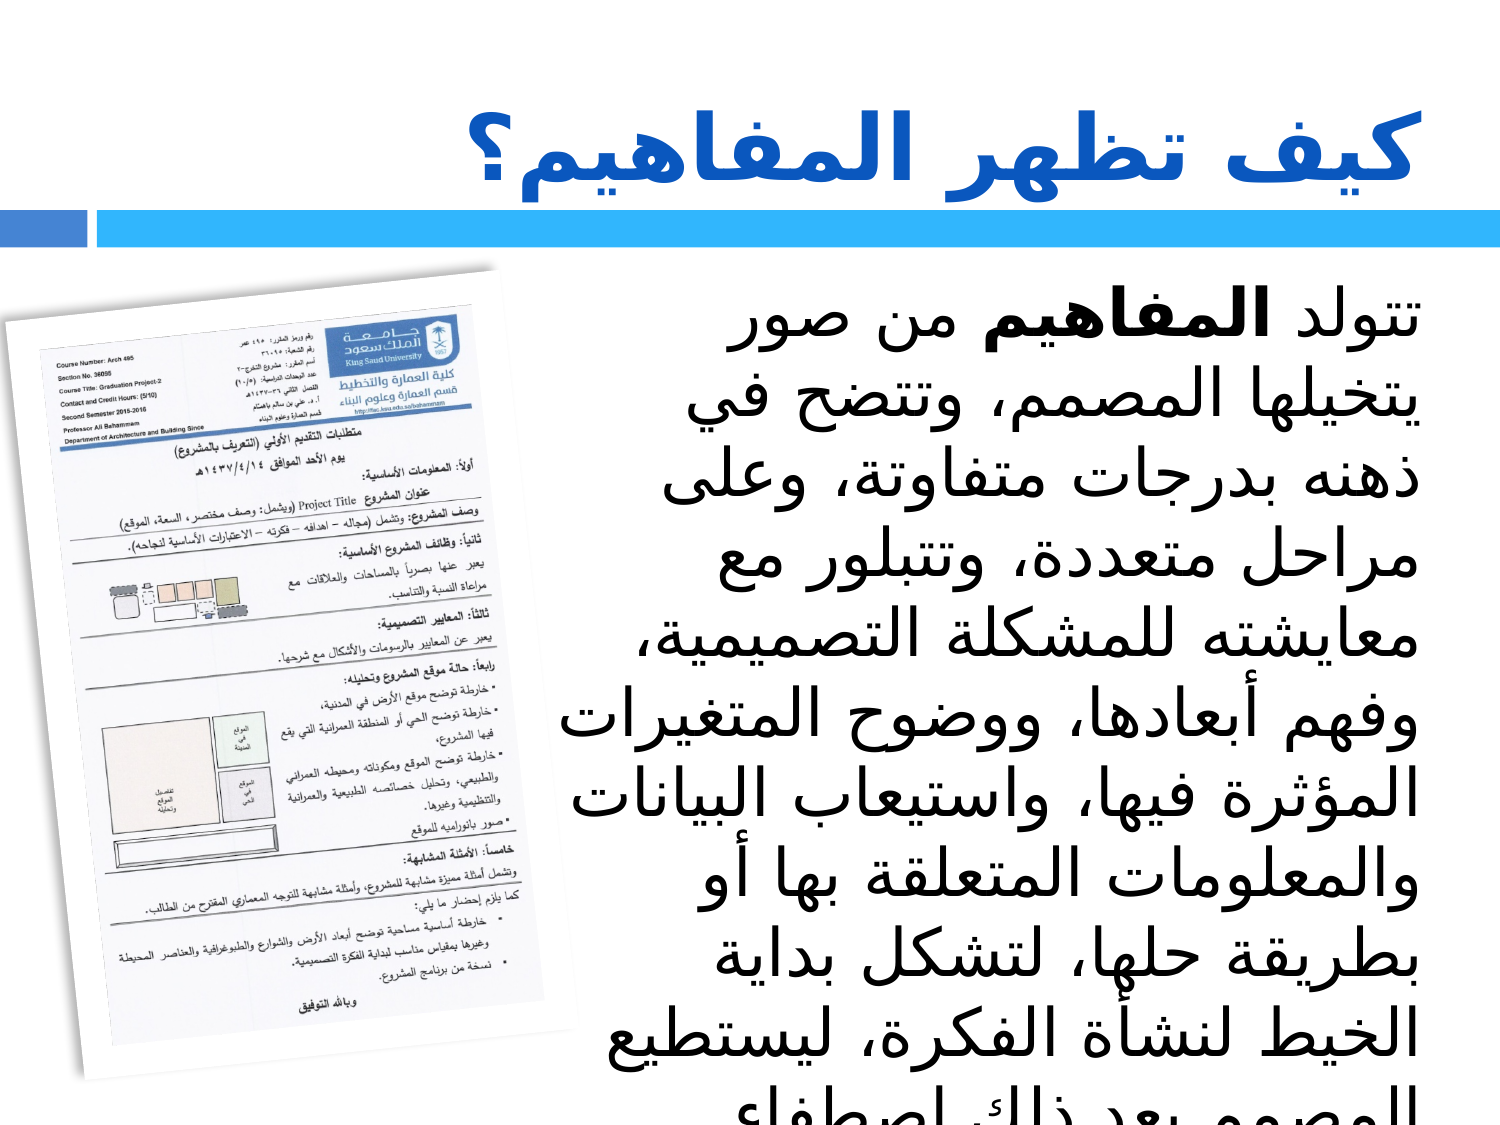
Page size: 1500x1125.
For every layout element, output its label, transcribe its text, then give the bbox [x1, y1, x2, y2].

title كيف تظهر المفاهيم؟ [100, 62, 1438, 225]
picture [40, 306, 544, 1045]
list تتولد المفاهيم من صور يتخيلها المصمم، وتتضح في ذهنه بدرجات متفاوتة، وعلى مراحل متعددة، وتتبلور مع معايشته للمشكلة التصميمية، وفهم أبعادها، ووضوح المتغيرات المؤثرة فيها، واستيعاب البيانات والمعلومات المتعلقة بها أو بطريقة حلها، لتشكل بداية الخيط لنشأة الفكرة، ليستطيع المصمم بعد ذلك اصطفاء الصور التي توافق خواطره ومفاهيمه، وصياغة فكرته التصميمية. [537, 262, 1438, 1063]
